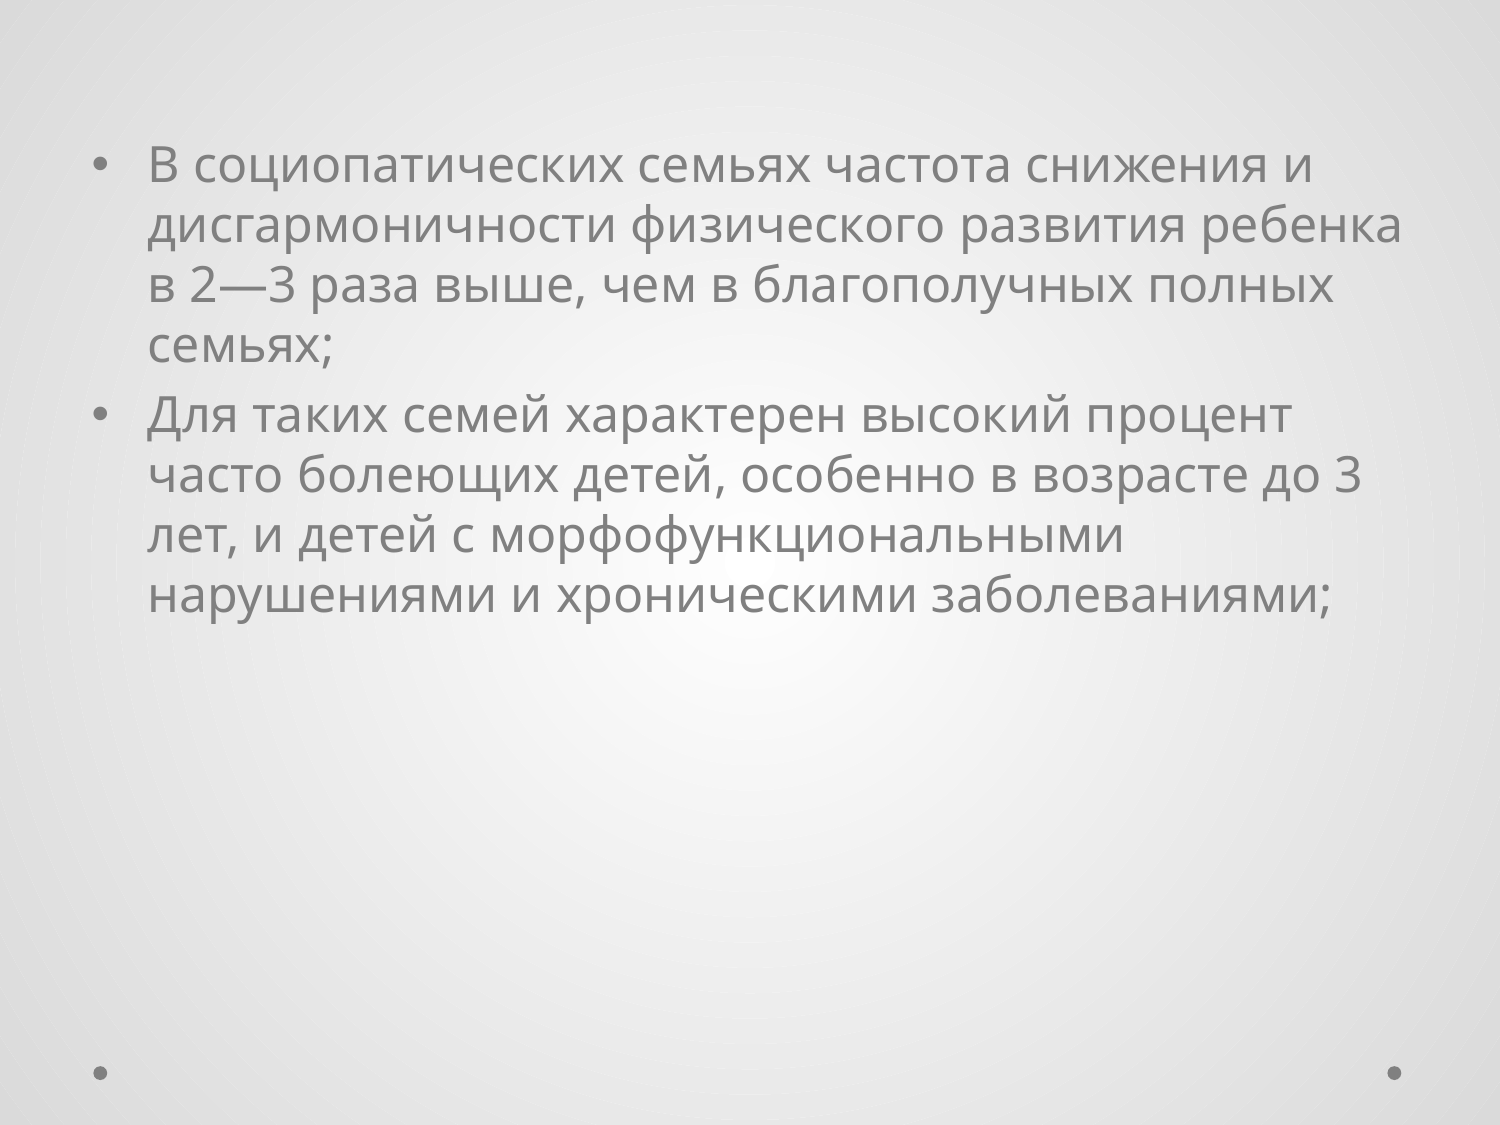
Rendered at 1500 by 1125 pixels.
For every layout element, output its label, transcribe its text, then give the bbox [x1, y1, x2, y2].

list В социопатических семьях частота снижения и дисгармоничности физического развития ребенка в 2—3 раза выше, чем в благополучных полных семьях; Для таких семей характерен высокий процент часто болеющих детей, особенно в возрасте до 3 лет, и детей с морфофункциональными нарушениями и хроническими заболеваниями; [76, 125, 1427, 1000]
